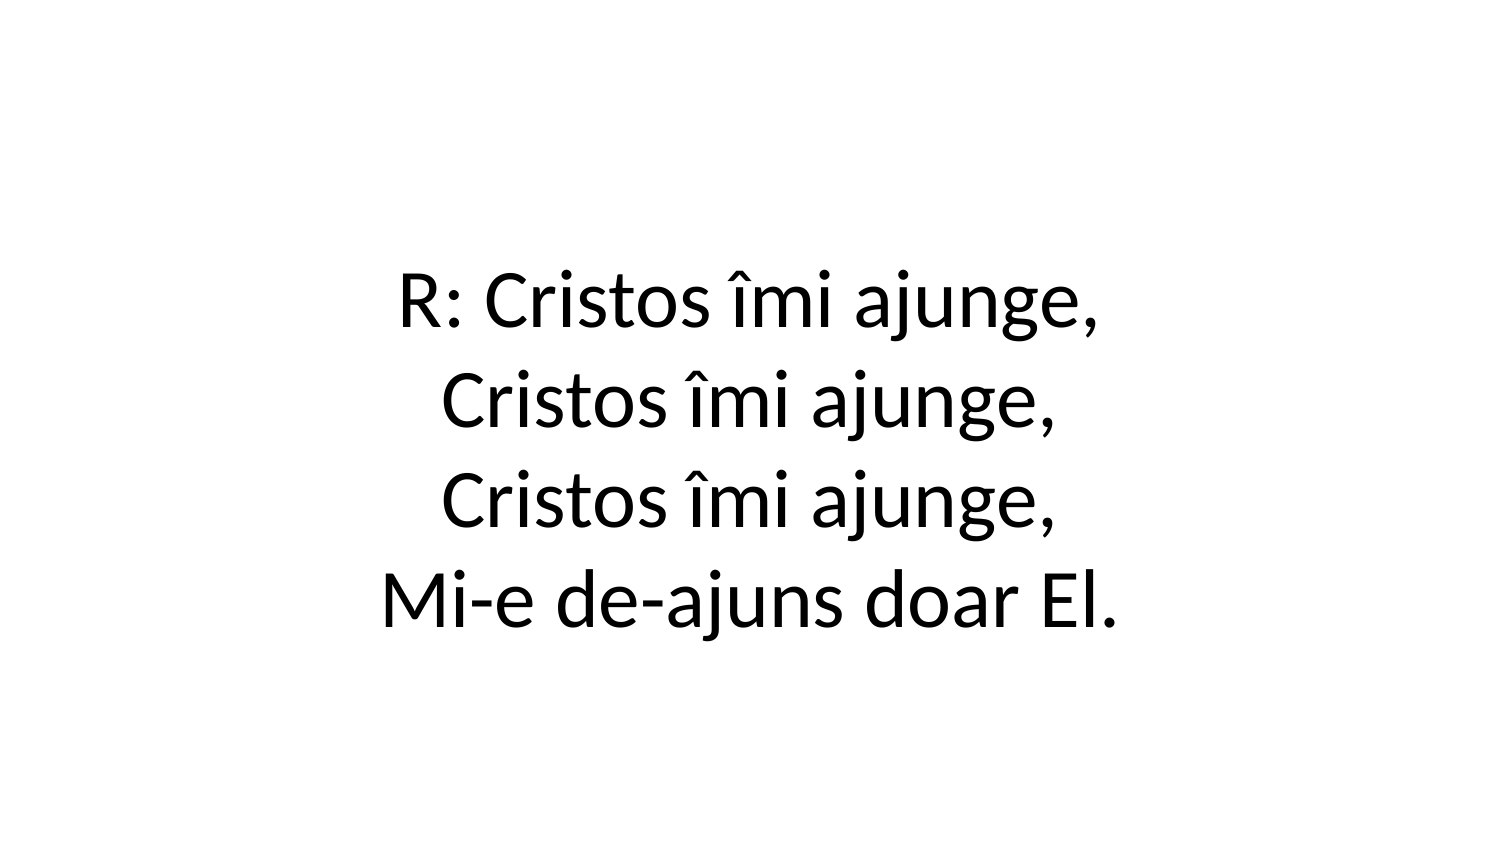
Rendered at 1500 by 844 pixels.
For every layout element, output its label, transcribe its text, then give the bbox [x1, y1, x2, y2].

text_box R: Cristos îmi ajunge, Cristos îmi ajunge, Cristos îmi ajunge, Mi-e de-ajuns doar El. [364, 192, 1136, 652]
